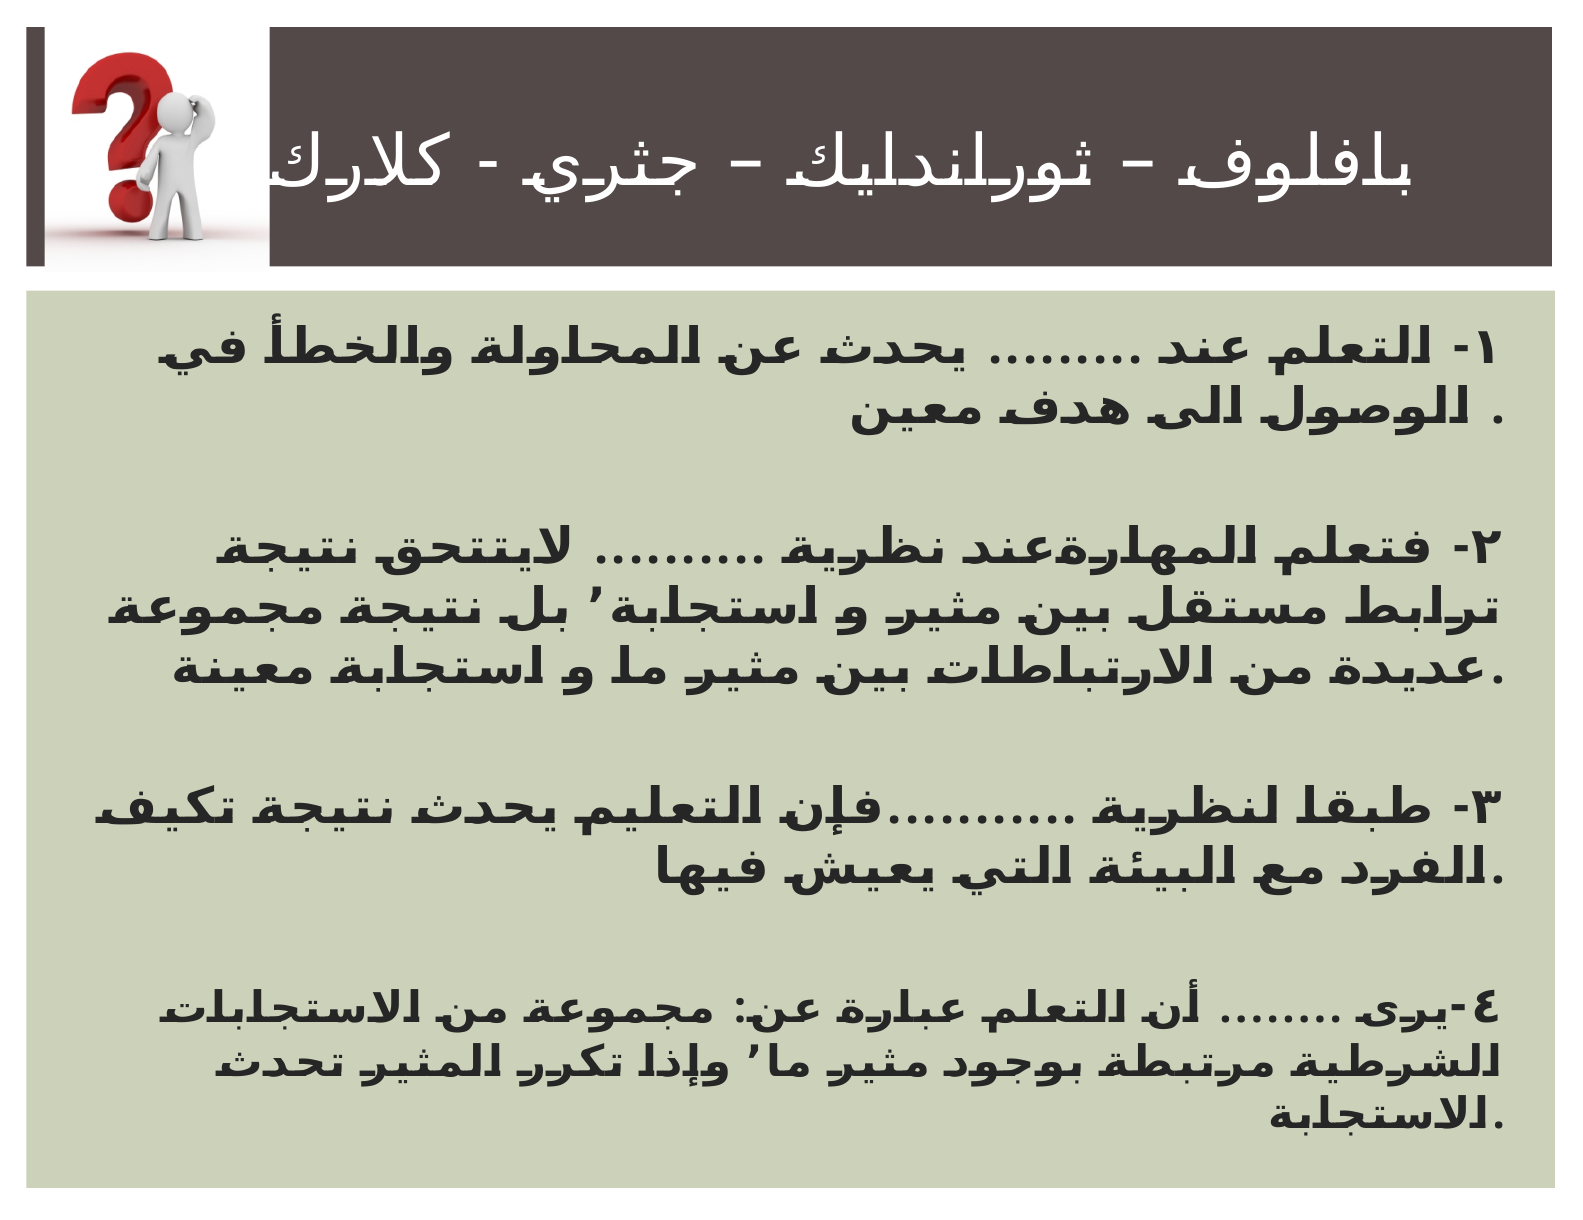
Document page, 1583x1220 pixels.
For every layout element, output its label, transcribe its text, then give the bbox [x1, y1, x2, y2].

title بافلوف – ثوراندايك – جثري - كلارك هل [276, 63, 1517, 251]
list ١- التعلم عند ......... يحدث عن المحاولة والخطأ في الوصول الى هدف معين . ٢- فتعلم المهارةعند نظرية .......... لايتتحق نتيجة ترابط مستقل بين مثير و استجابة٬ بل نتيجة مجموعة عديدة من الارتباطات بين مثير ما و استجابة معينة. ٣- طبقا لنظرية ...........فإن التعليم يحدث نتيجة تكيف الفرد مع البيئة التي يعيش فيها. ٤-يرى ........ أن التعلم عبارة عن: مجموعة من الاستجابات الشرطية مرتبطة بوجود مثير ما٬ وإذا تكرر المثير تحدث الاستجابة. [65, 305, 1522, 1160]
picture [44, 19, 271, 273]
